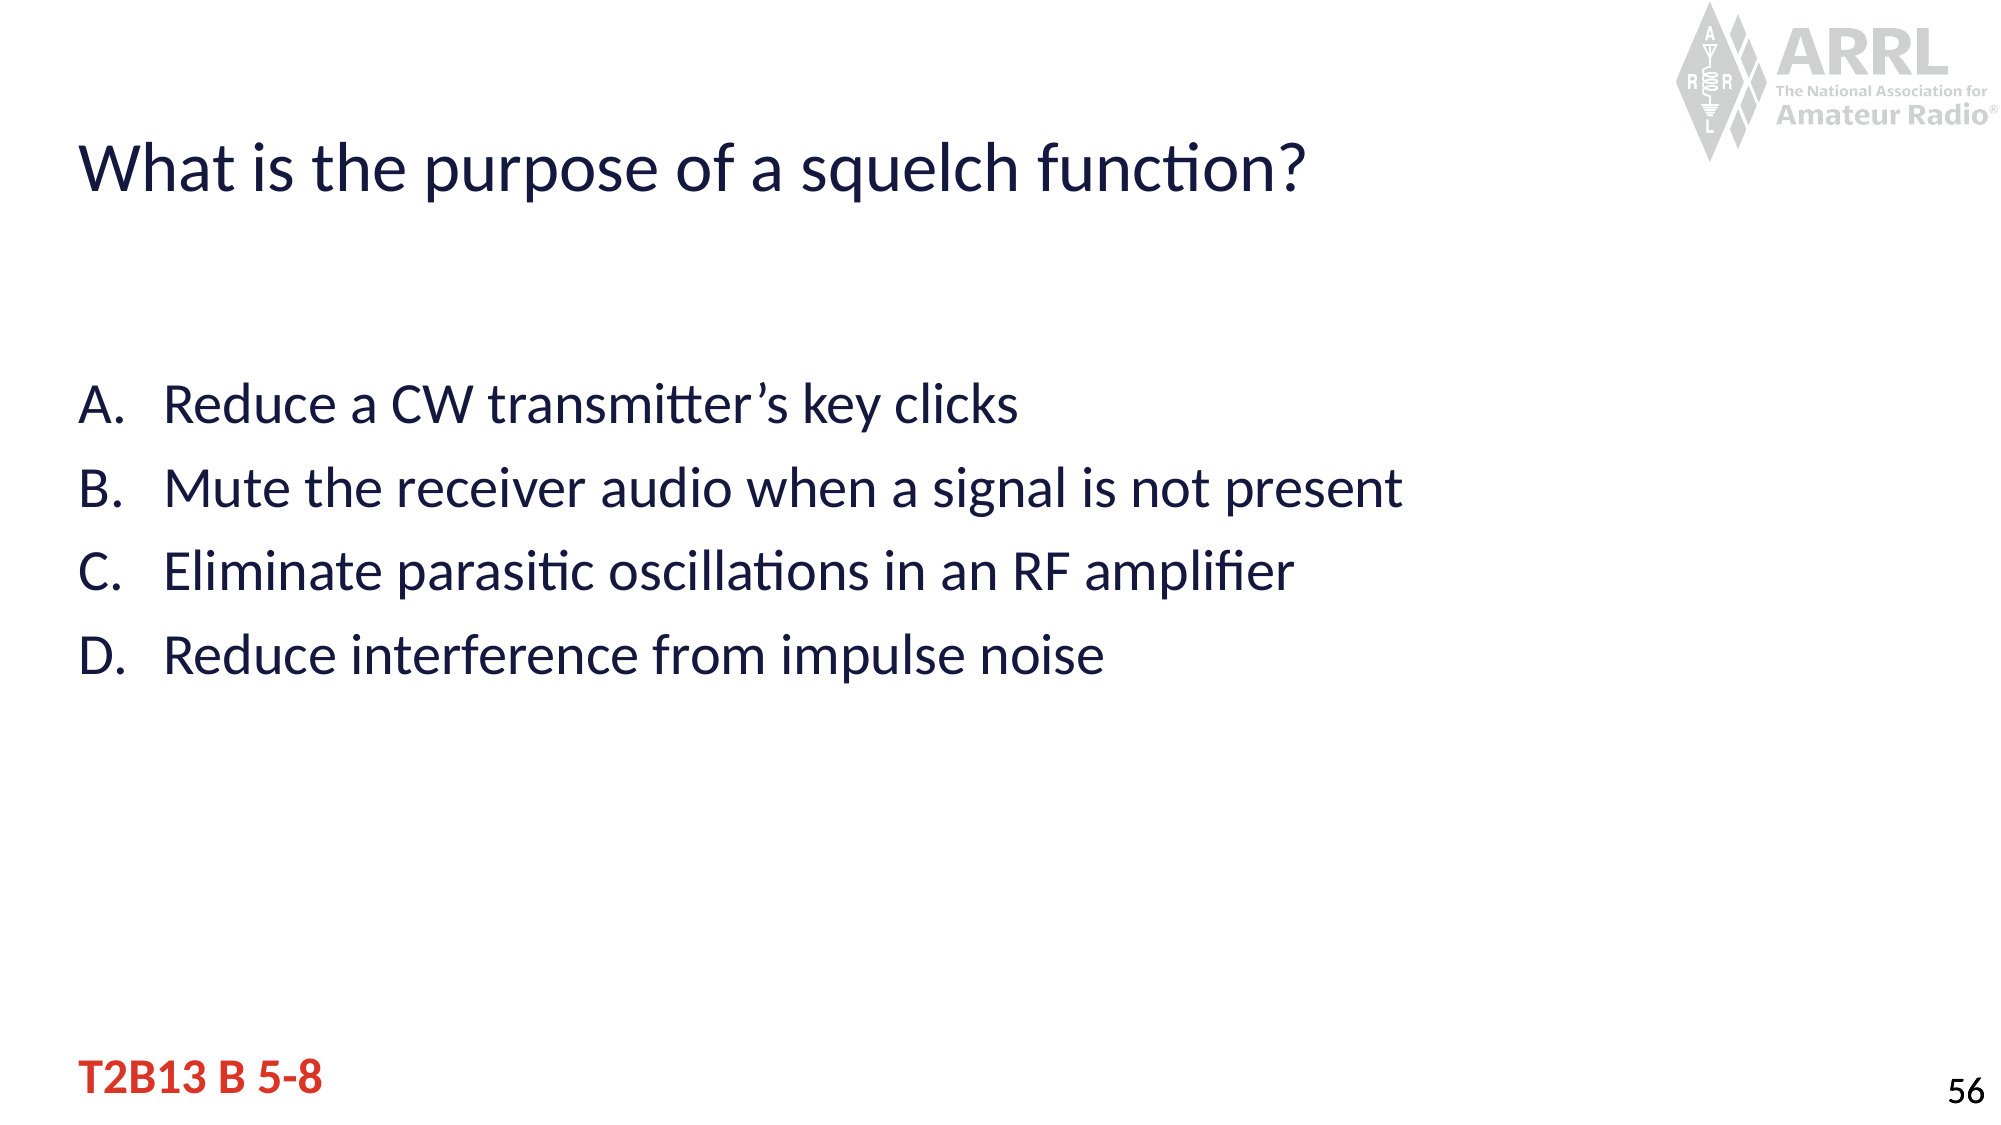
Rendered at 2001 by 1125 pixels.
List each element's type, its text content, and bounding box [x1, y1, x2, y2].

text_box T2B13 B 5-8 [63, 1036, 921, 1112]
list Reduce a CW transmitter’s key clicks Mute the receiver audio when a signal is not present Eliminate parasitic oscillations in an RF amplifier Reduce interference from impulse noise [63, 365, 1863, 989]
picture [1674, 0, 2000, 164]
title What is the purpose of a squelch function? [63, 59, 1863, 278]
